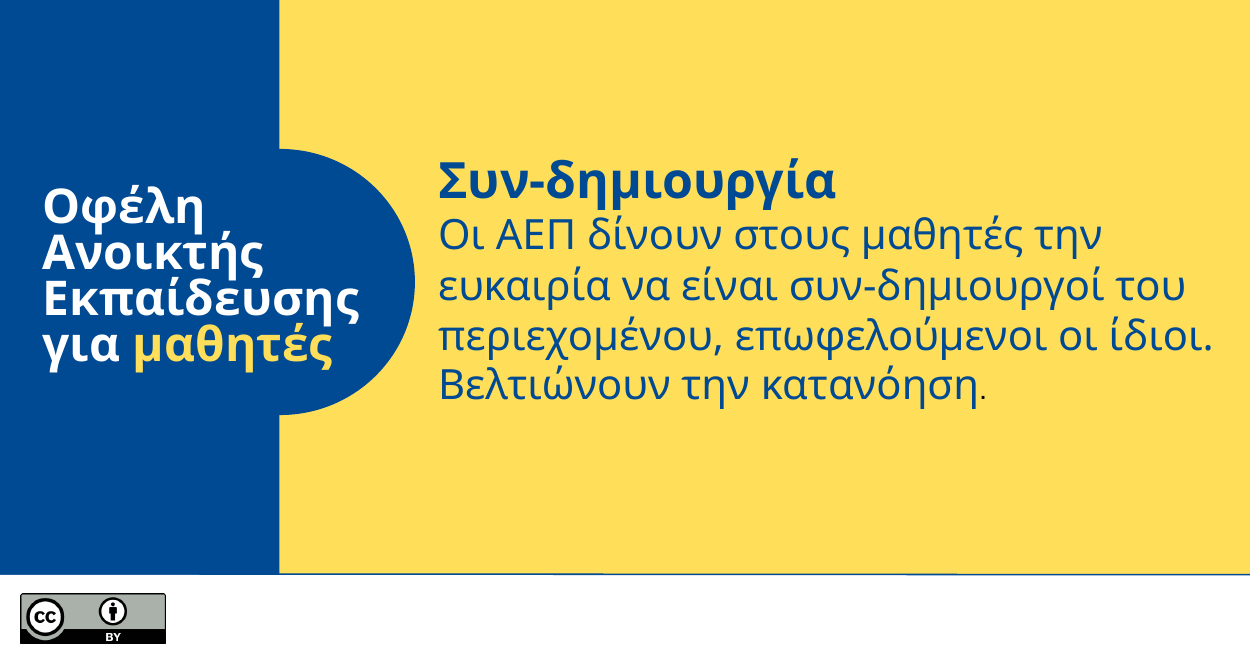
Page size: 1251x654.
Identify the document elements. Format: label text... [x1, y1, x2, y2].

text_box Συν-δημιουργία Οι ΑΕΠ δίνουν στους μαθητές την ευκαιρία να είναι συν-δημιουργοί του περιεχομένου, επωφελούμενοι οι ίδιοι. Βελτιώνουν την κατανόηση. [423, 133, 1250, 424]
text_box [401, 223, 415, 341]
text_box [196, 386, 365, 416]
text_box [0, 0, 280, 573]
text_box Οφέλη Ανοικτής Εκπαίδευσης για μαθητές [27, 171, 401, 386]
text_box [206, 148, 355, 171]
text_box [0, 582, 1250, 654]
picture [20, 592, 166, 645]
